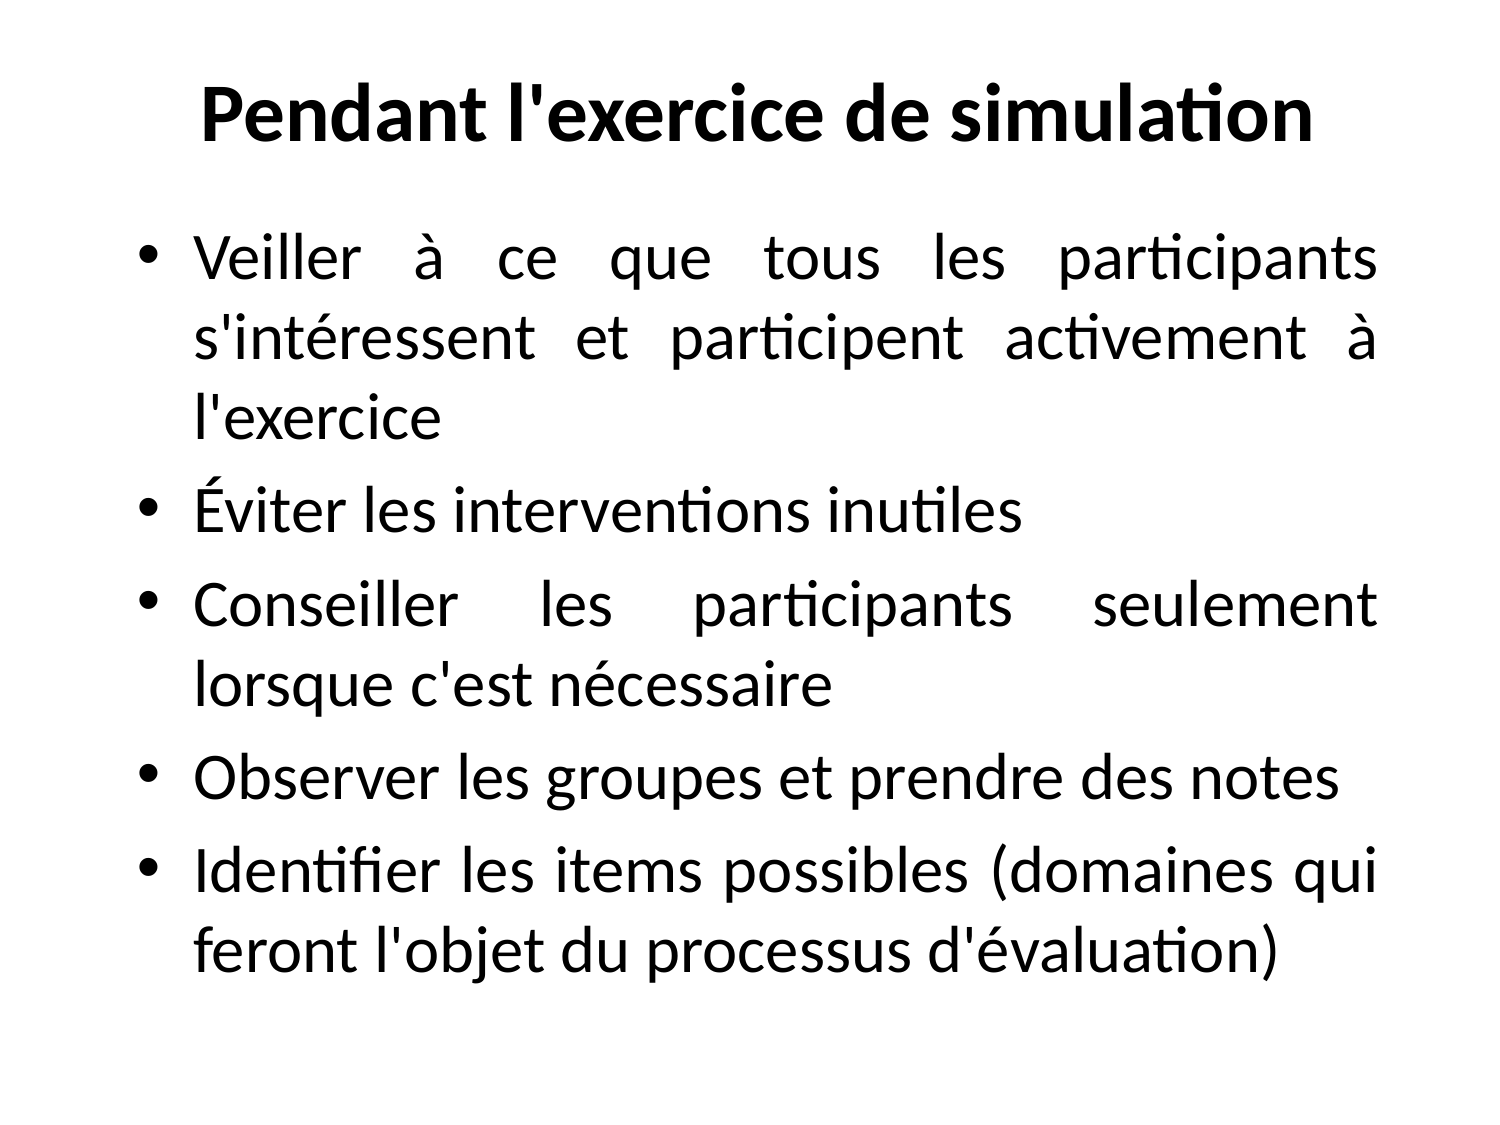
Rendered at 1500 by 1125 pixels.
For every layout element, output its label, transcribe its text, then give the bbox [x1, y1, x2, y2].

text_box Veiller à ce que tous les participants s'intéressent et participent activement à l'exercice Éviter les interventions inutiles Conseiller les participants seulement lorsque c'est nécessaire Observer les groupes et prendre des notes Identifier les items possibles (domaines qui feront l'objet du processus d'évaluation) [122, 239, 1394, 1125]
text_box Pendant l'exercice de simulation [83, 51, 1433, 239]
